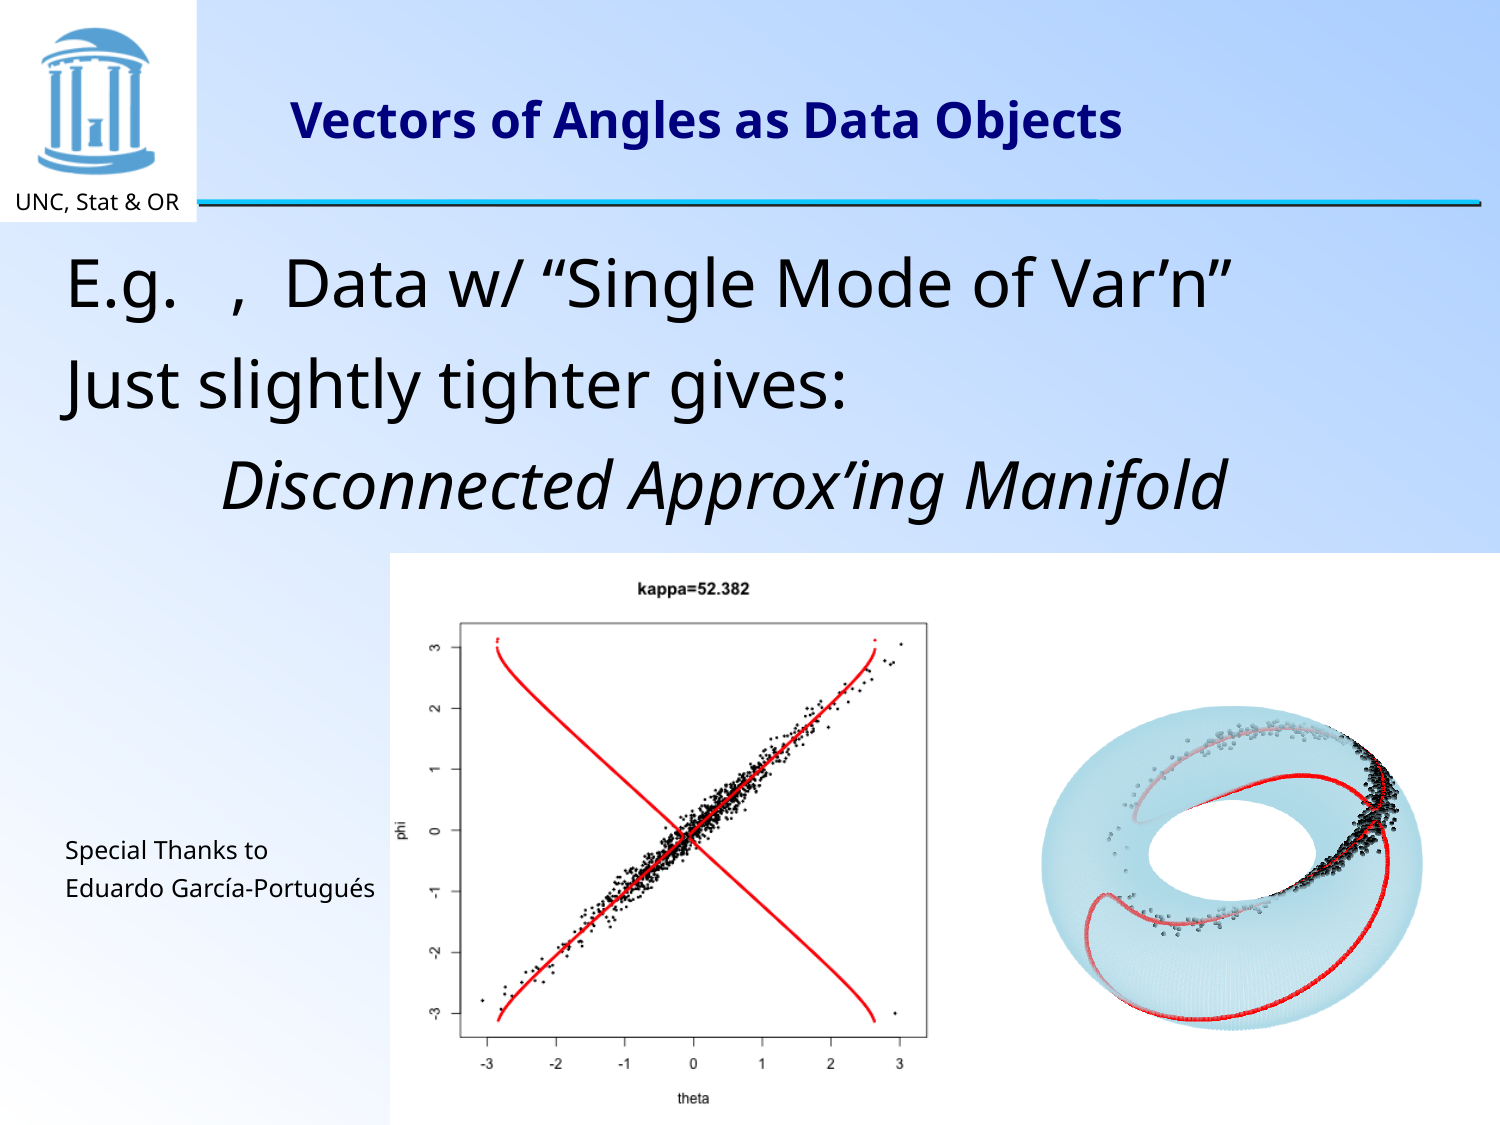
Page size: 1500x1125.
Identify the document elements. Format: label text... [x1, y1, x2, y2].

title Vectors of Angles as Data Objects [275, 75, 1448, 156]
picture [390, 552, 1500, 1125]
picture [14, 7, 189, 189]
